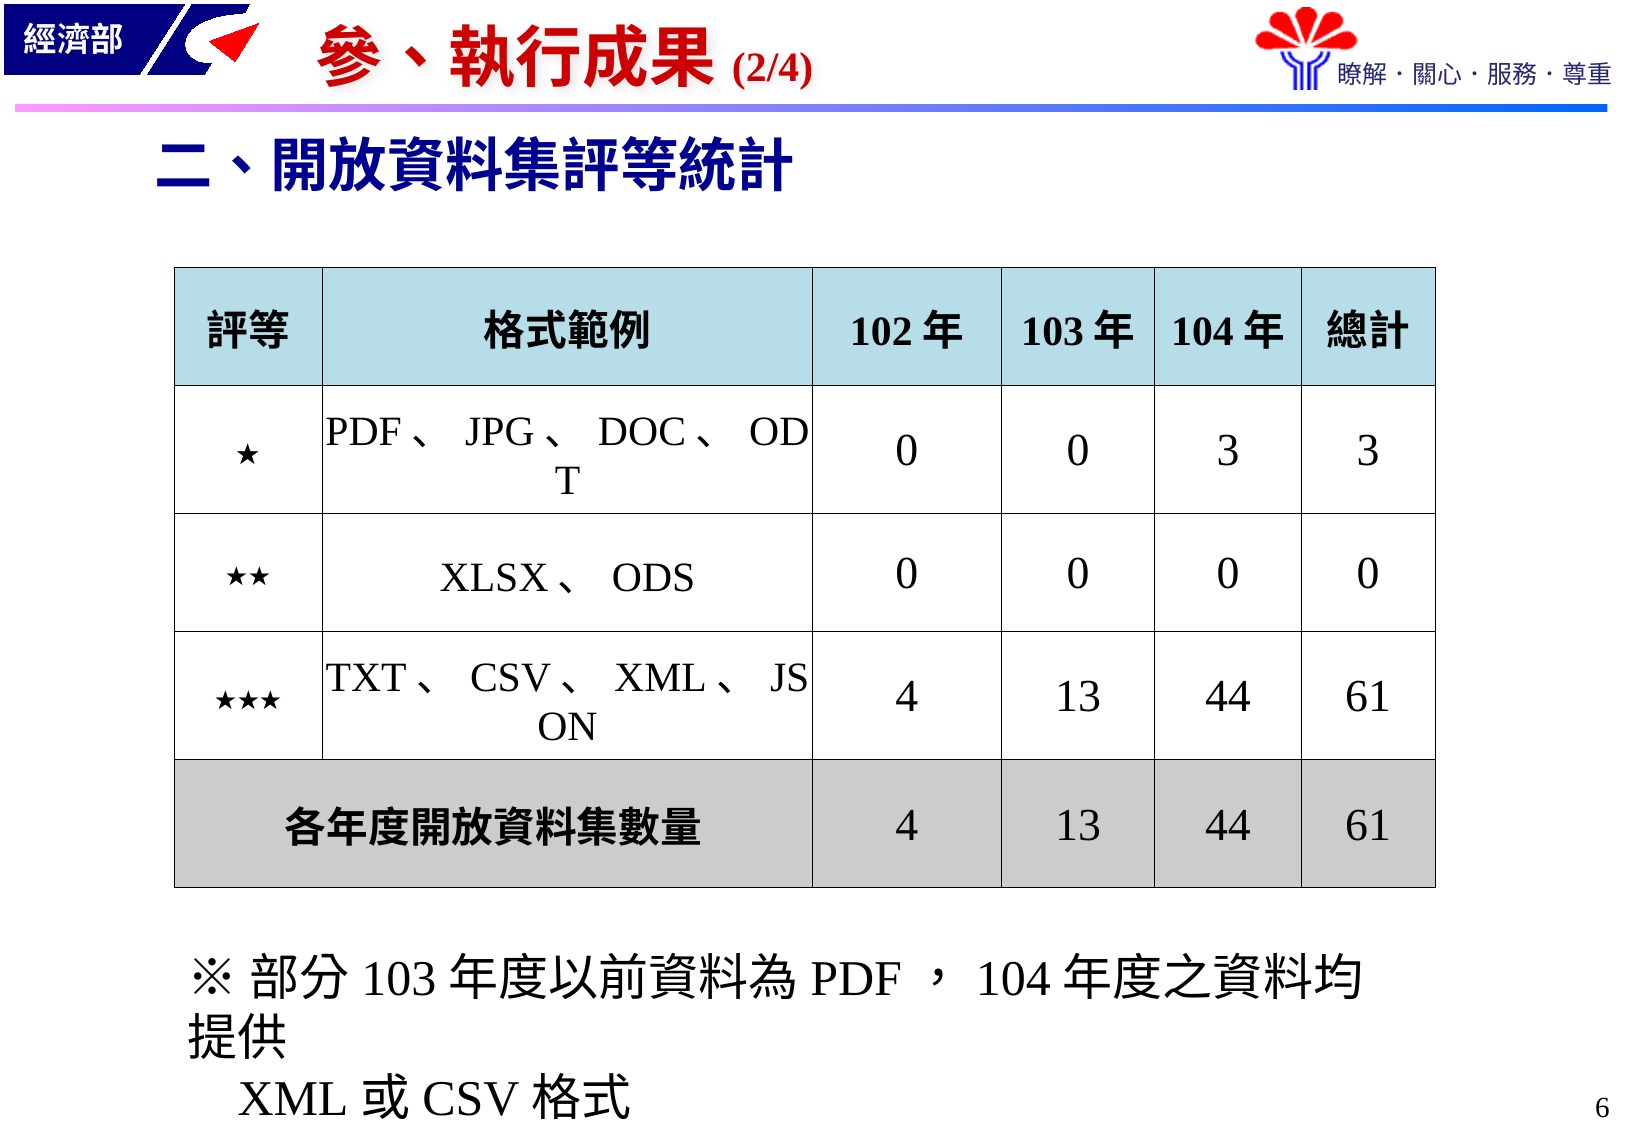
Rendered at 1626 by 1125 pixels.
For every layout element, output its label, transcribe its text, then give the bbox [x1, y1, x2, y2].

table_cell 0 [813, 514, 1001, 631]
table_cell ★ [175, 386, 322, 513]
table_cell 0 [813, 386, 1001, 513]
table_cell 61 [1302, 760, 1435, 887]
list 二、開放資料集評等統計 [138, 120, 990, 195]
table_cell 各年度開放資料集數量 [175, 760, 812, 887]
table_cell ★★ [175, 514, 322, 631]
table_header 評等 [175, 268, 322, 385]
table_cell 13 [1002, 632, 1154, 759]
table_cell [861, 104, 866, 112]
table_header 102年 [813, 268, 1001, 385]
table_cell 44 [1155, 632, 1301, 759]
table_cell 13 [1002, 760, 1154, 887]
table_cell 44 [1155, 760, 1301, 887]
table_header 格式範例 [323, 268, 812, 385]
table_cell 0 [1002, 514, 1154, 631]
table_cell 4 [813, 632, 1001, 759]
table_cell 19 [818, 104, 828, 112]
table_cell 0 [1002, 386, 1154, 513]
table_cell 11 [755, 104, 760, 112]
table_header 總計 [1302, 268, 1435, 385]
table_cell 4 [813, 760, 1001, 887]
table_cell XLSX、ODS [323, 514, 812, 631]
table_cell ★★★ [175, 632, 322, 759]
table_cell 0 [1302, 514, 1435, 631]
table_header 103年 [1002, 268, 1154, 385]
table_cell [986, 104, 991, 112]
picture [1255, 7, 1358, 90]
table_cell 0 [1155, 514, 1301, 631]
slide_number 5 [1425, 1080, 1625, 1124]
table_cell TXT、CSV、XML、JSON [323, 632, 812, 759]
table_cell PDF、JPG、DOC、ODT [323, 386, 812, 513]
table_header 104年 [1155, 268, 1301, 385]
table_cell 8 [1010, 104, 1016, 112]
table_cell 3 [1302, 386, 1435, 513]
table_cell 3 [1155, 386, 1301, 513]
table_cell 61 [1302, 632, 1435, 759]
table_cell 62 [917, 104, 922, 112]
text_box ※部分103年度以前資料為PDF，104年度之資料均提供 XML或CSV格式 [172, 938, 1425, 1125]
text_box 參、執行成果(2/4) [280, 19, 848, 92]
